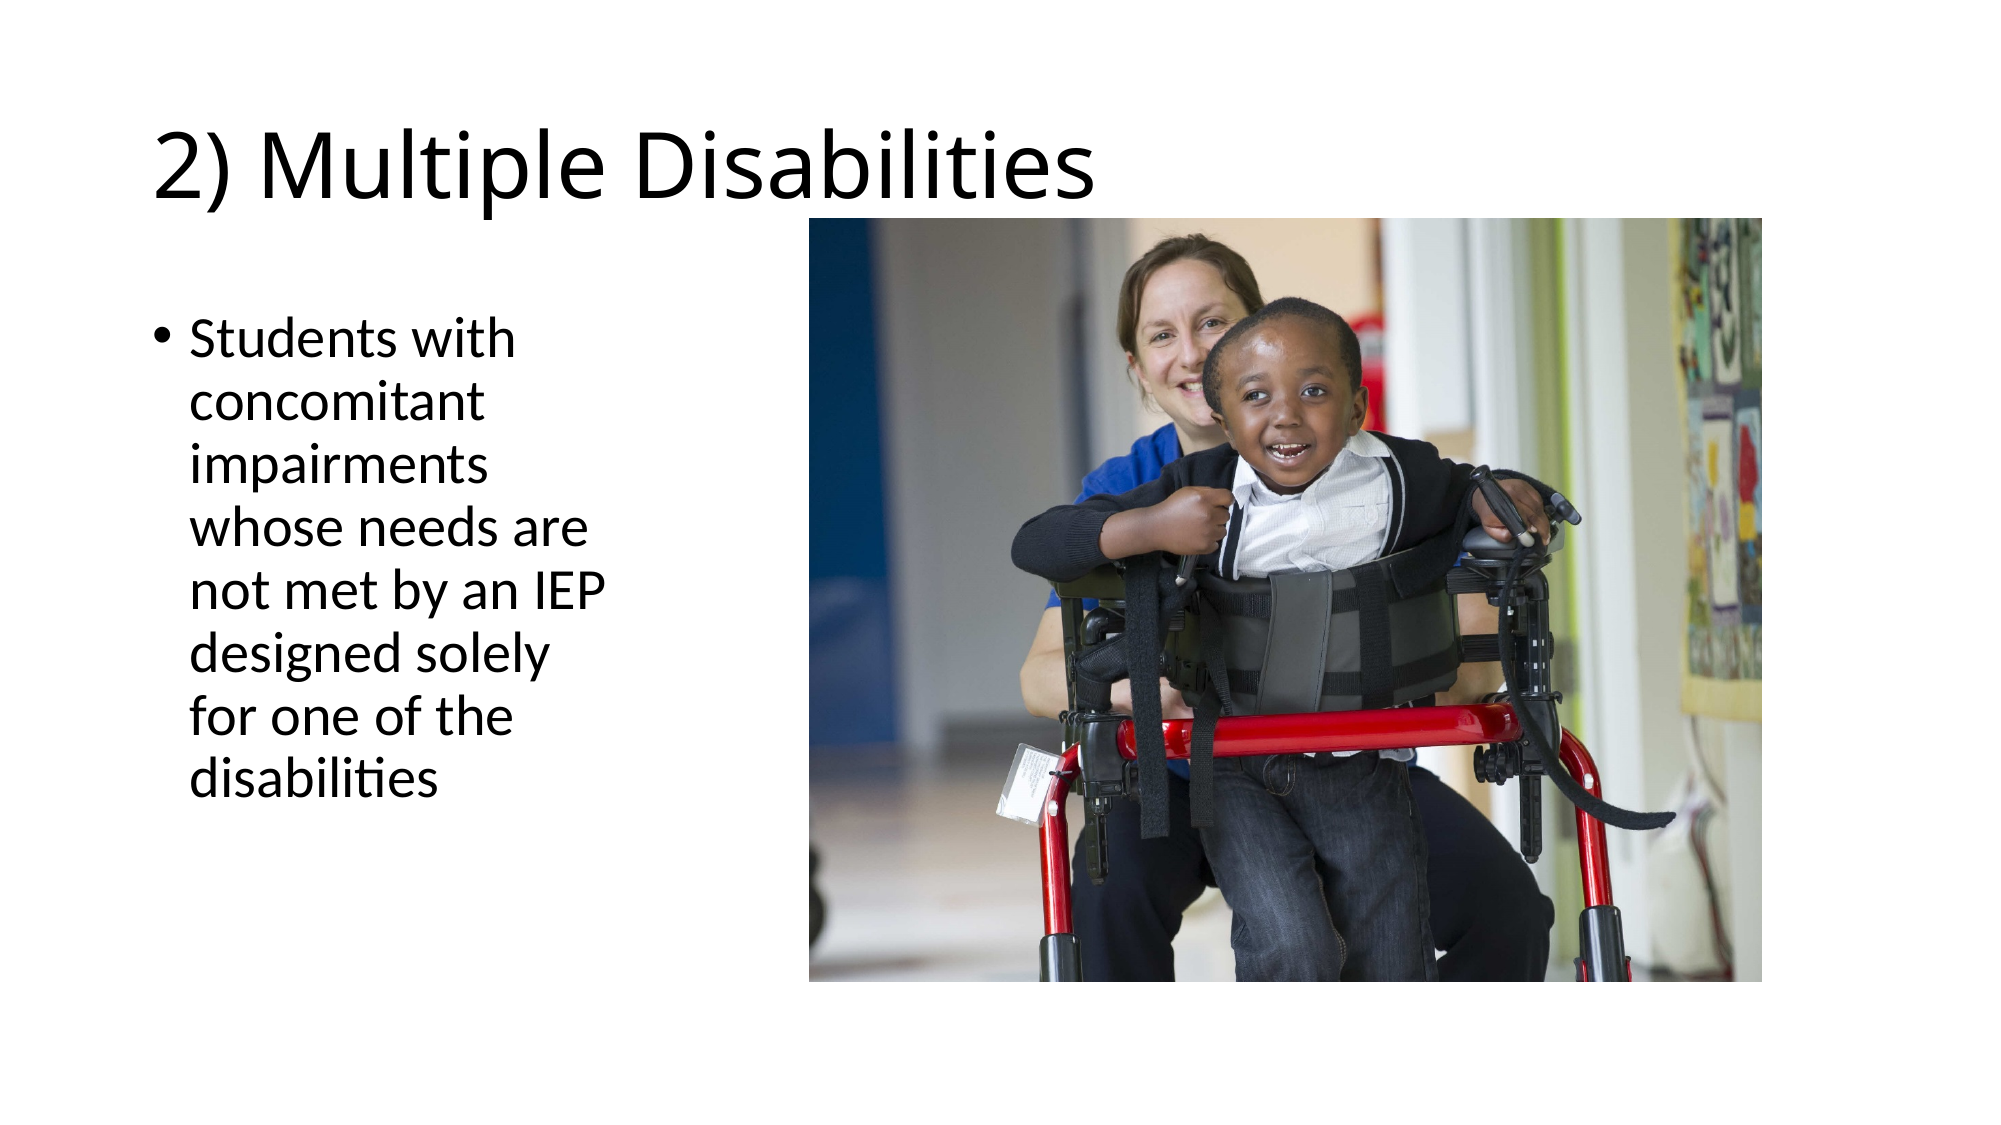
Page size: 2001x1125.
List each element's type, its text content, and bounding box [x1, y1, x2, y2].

list Students with concomitant impairments whose needs are not met by an IEP designed solely for one of the disabilities [137, 299, 635, 1014]
title 2) Multiple Disabilities [137, 59, 1863, 278]
picture [808, 218, 1762, 982]
